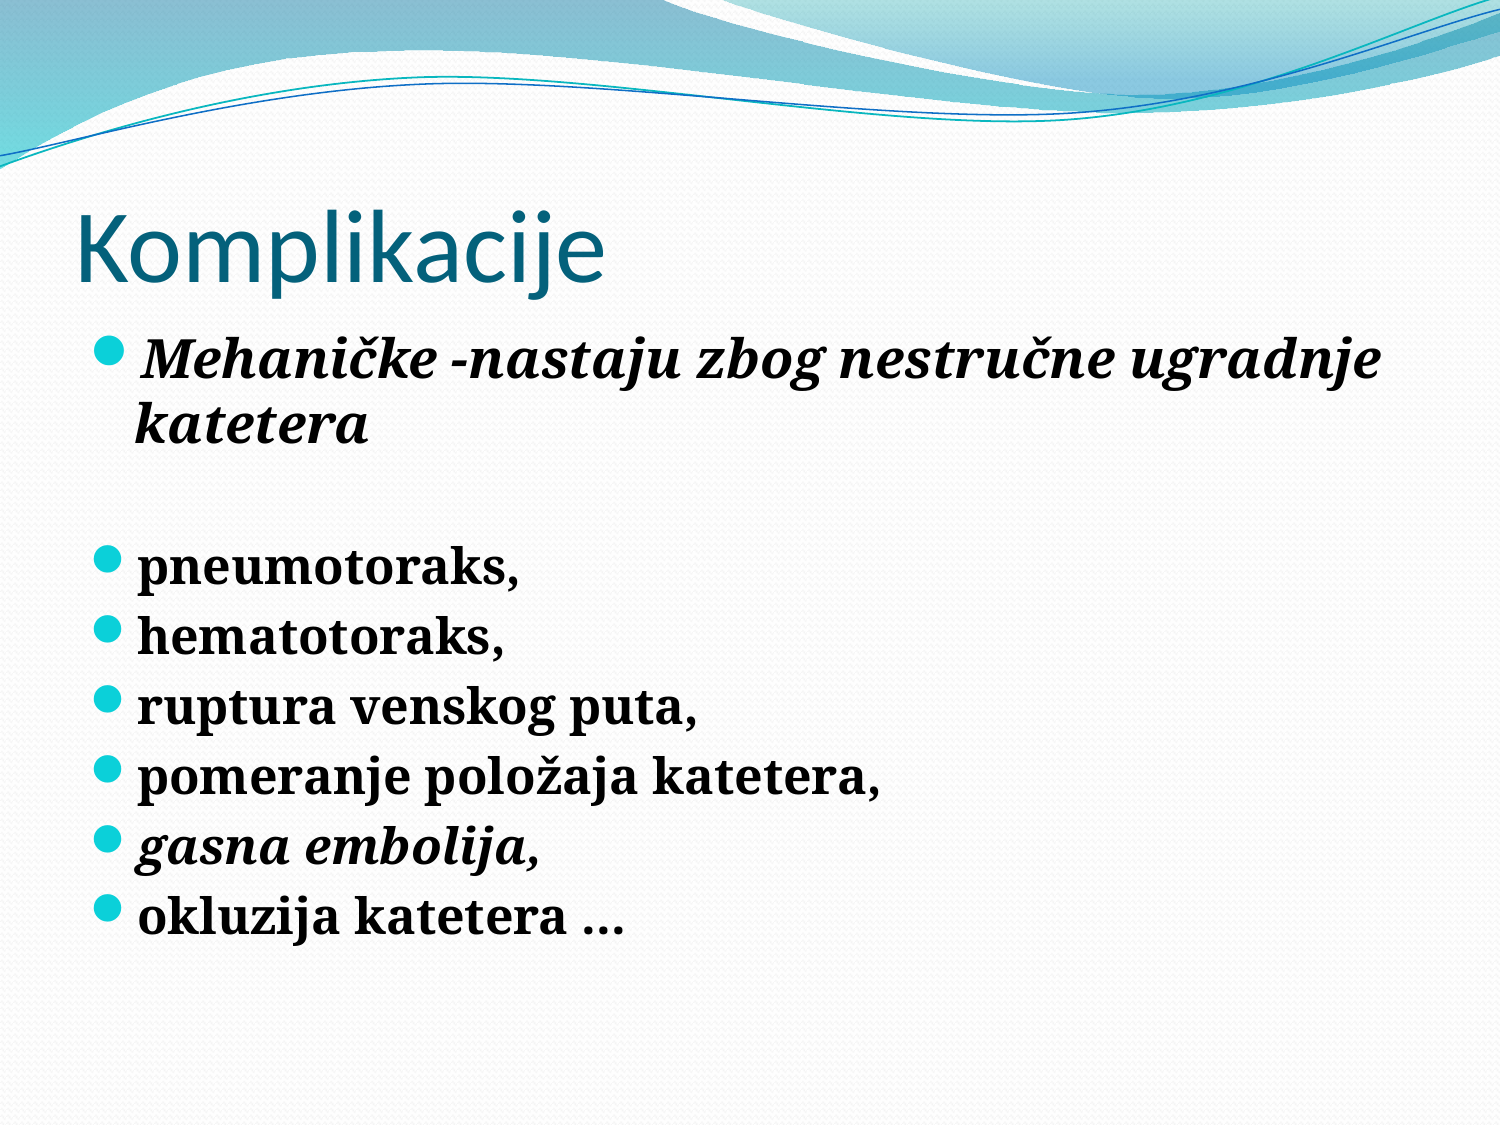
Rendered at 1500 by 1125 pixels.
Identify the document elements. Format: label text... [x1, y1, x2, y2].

list Mehaničke -nastaju zbog nestručne ugradnje katetera pneumotoraks, hematotoraks, ruptura venskog puta, pomeranje položaja katetera, gasna embolija, okluzija katetera ... [75, 317, 1425, 1038]
title Komplikacije [75, 115, 1425, 303]
